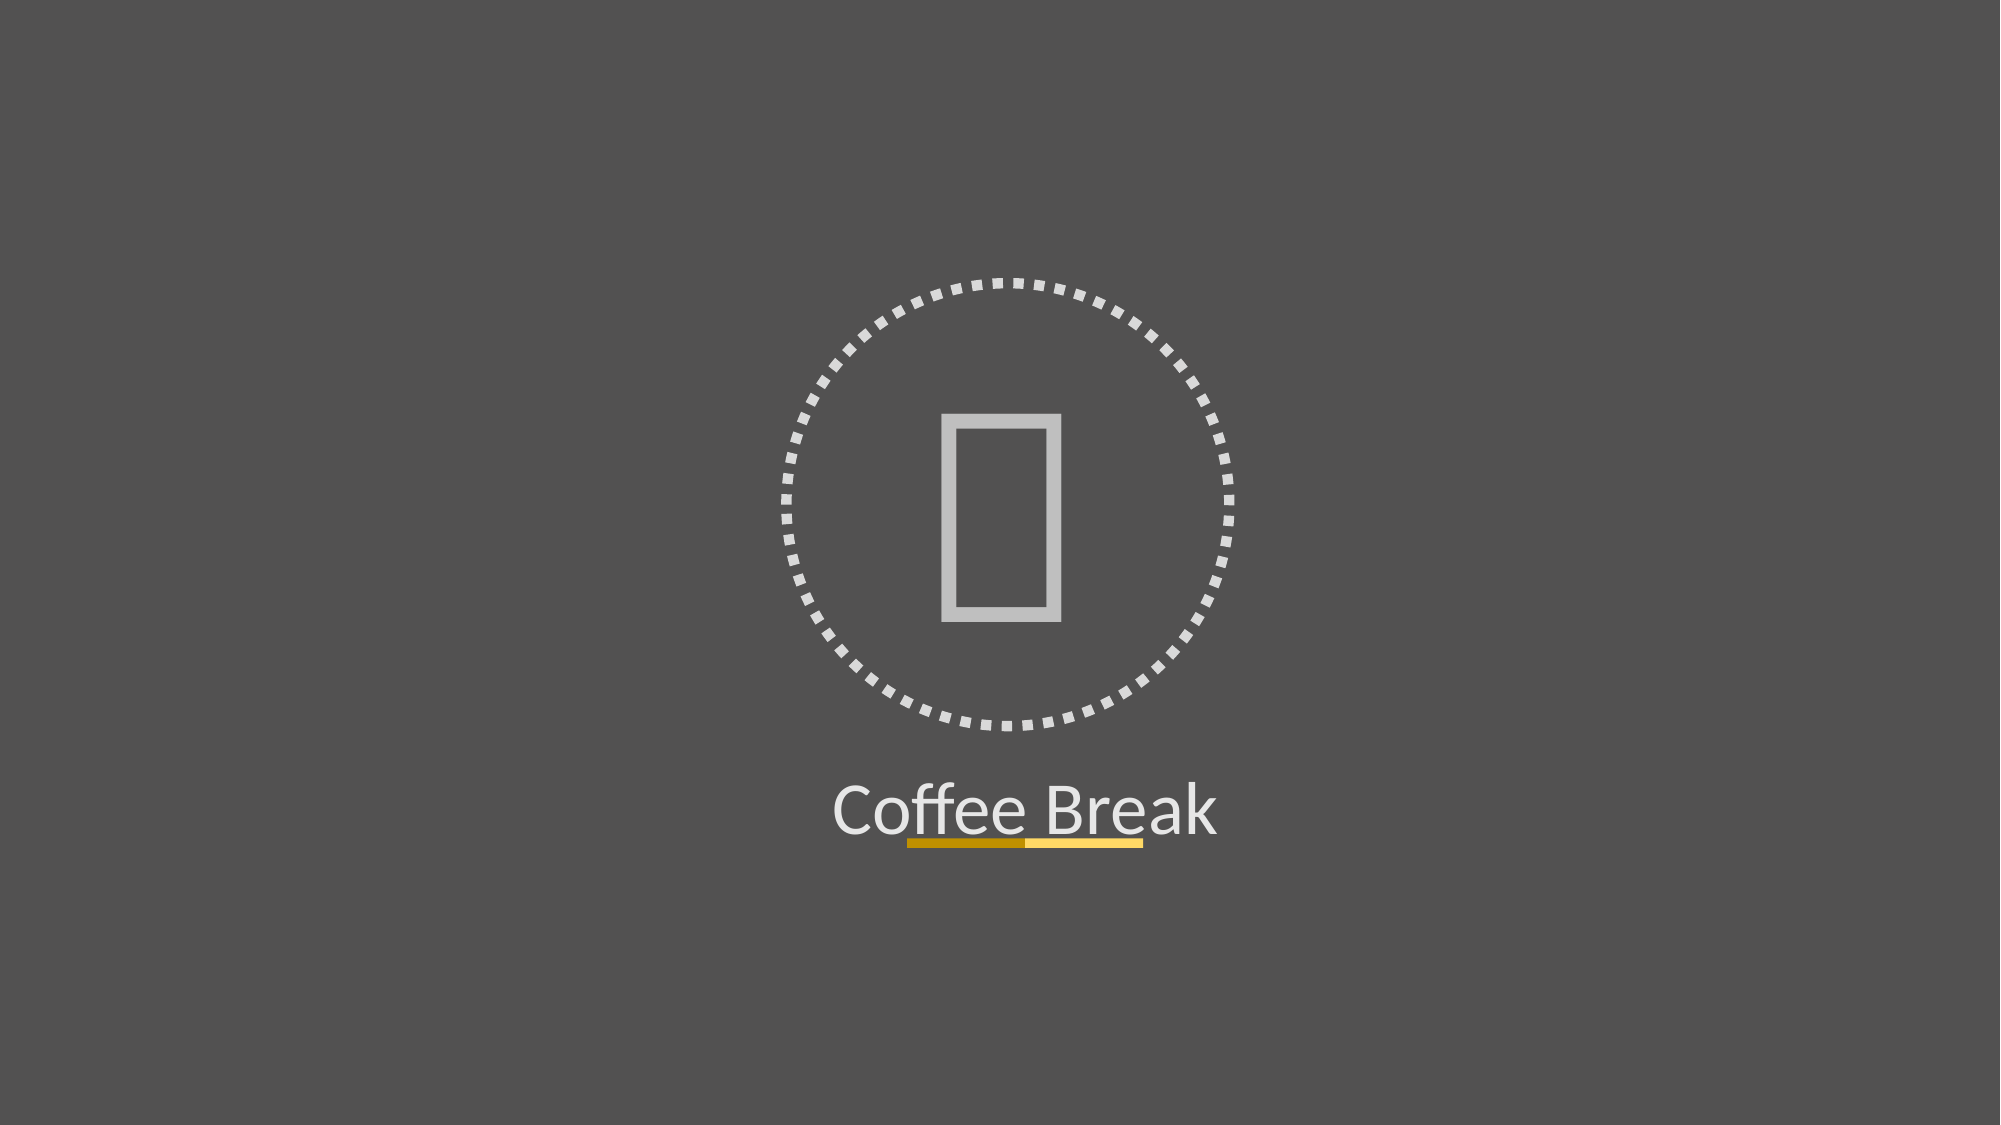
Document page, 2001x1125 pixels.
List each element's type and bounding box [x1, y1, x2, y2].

text_box [0, 0, 2000, 1125]
text_box [906, 838, 1144, 848]
